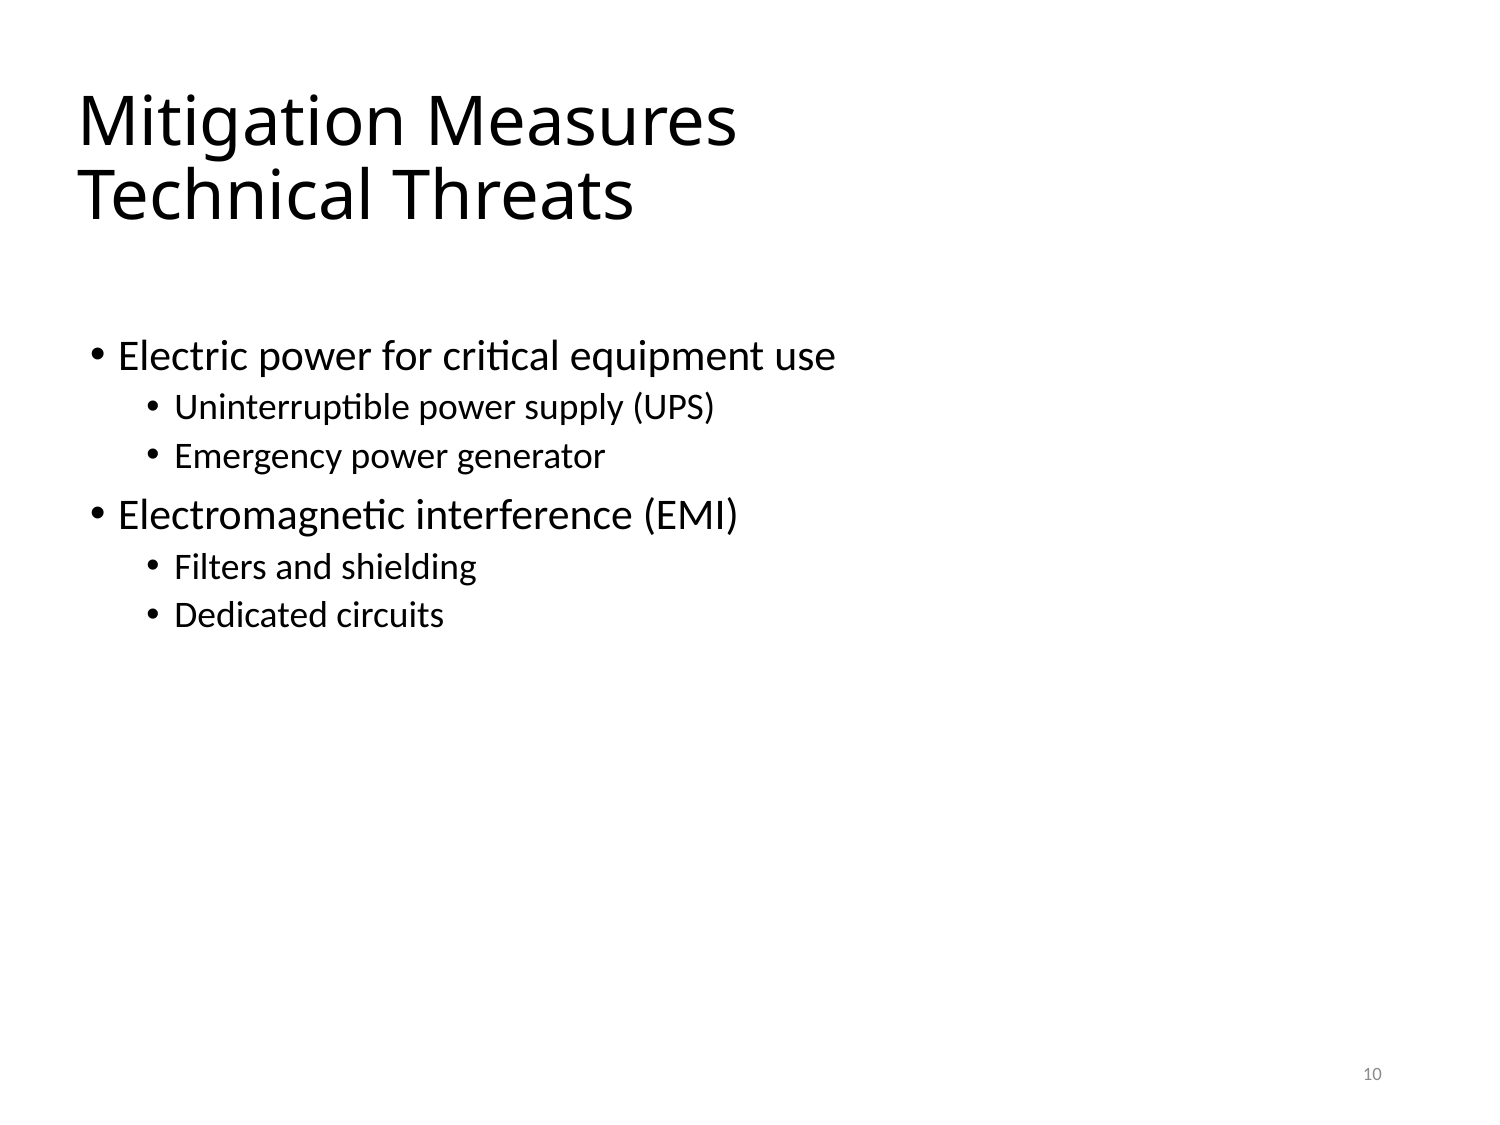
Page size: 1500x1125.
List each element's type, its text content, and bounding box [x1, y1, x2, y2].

title Mitigation Measures Technical Threats [62, 45, 1425, 275]
list Electric power for critical equipment use Uninterruptible power supply (UPS) Emergency power generator Electromagnetic interference (EMI) Filters and shielding Dedicated circuits [75, 324, 1425, 1056]
slide_number 10 [1059, 1042, 1397, 1103]
